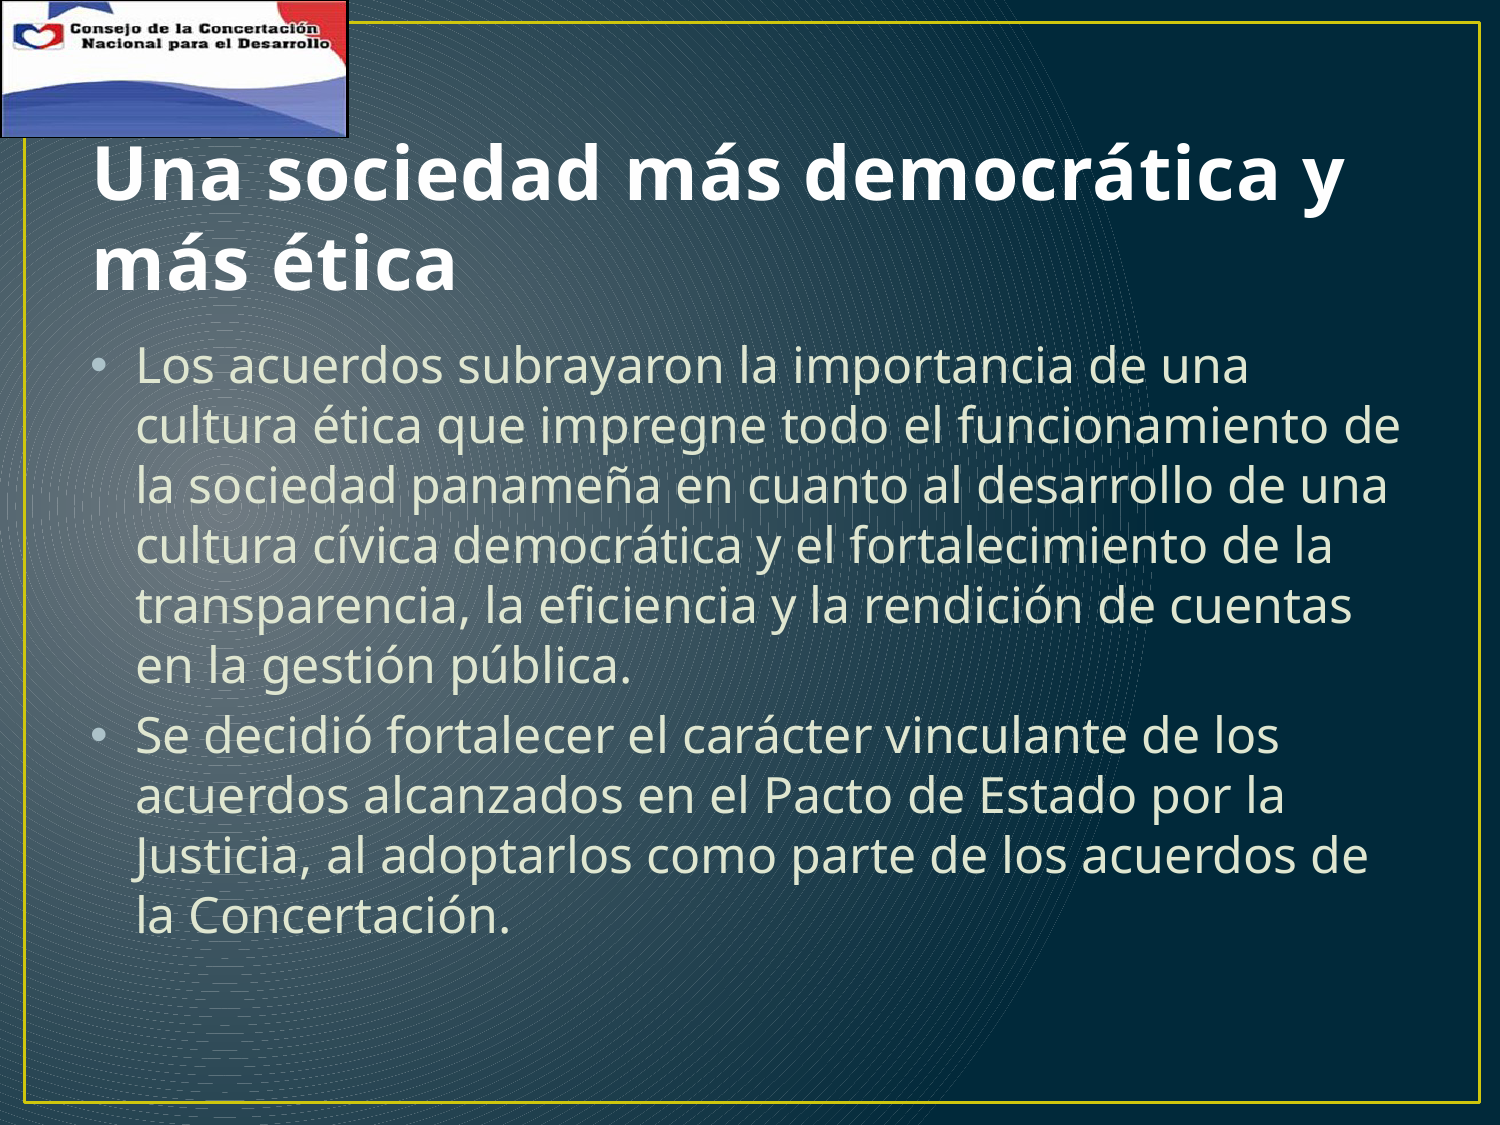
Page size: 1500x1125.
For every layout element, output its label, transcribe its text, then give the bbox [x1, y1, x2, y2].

list Los acuerdos subrayaron la importancia de una cultura ética que impregne todo el funcionamiento de la sociedad panameña en cuanto al desarrollo de una cultura cívica democrática y el fortalecimiento de la transparencia, la eficiencia y la rendición de cuentas en la gestión pública. Se decidió fortalecer el carácter vinculante de los acuerdos alcanzados en el Pacto de Estado por la Justicia, al adoptarlos como parte de los acuerdos de la Concertación. [75, 326, 1425, 965]
title Una sociedad más democrática y más ética [76, 137, 1427, 313]
picture [0, 0, 349, 138]
